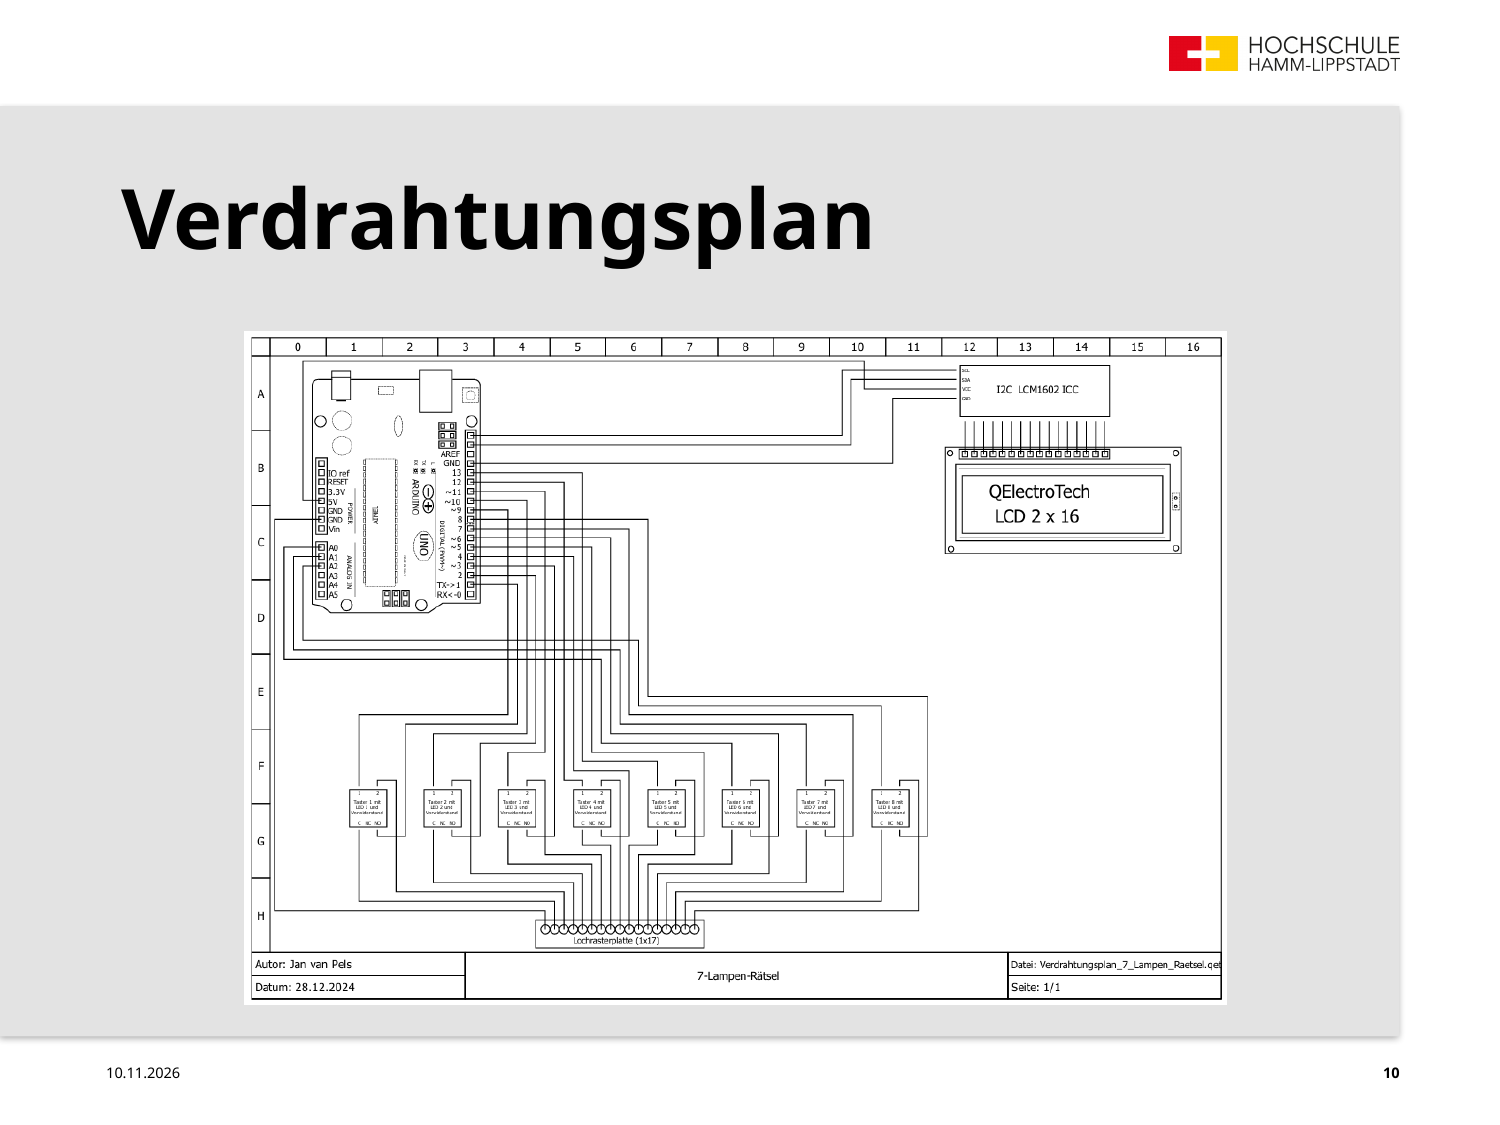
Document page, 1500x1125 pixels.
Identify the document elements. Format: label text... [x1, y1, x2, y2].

slide_number 10 [1049, 1065, 1400, 1084]
picture [1169, 36, 1400, 71]
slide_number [106, 1065, 457, 1084]
title Verdrahtungsplan [106, 122, 1366, 310]
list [244, 331, 1227, 1006]
